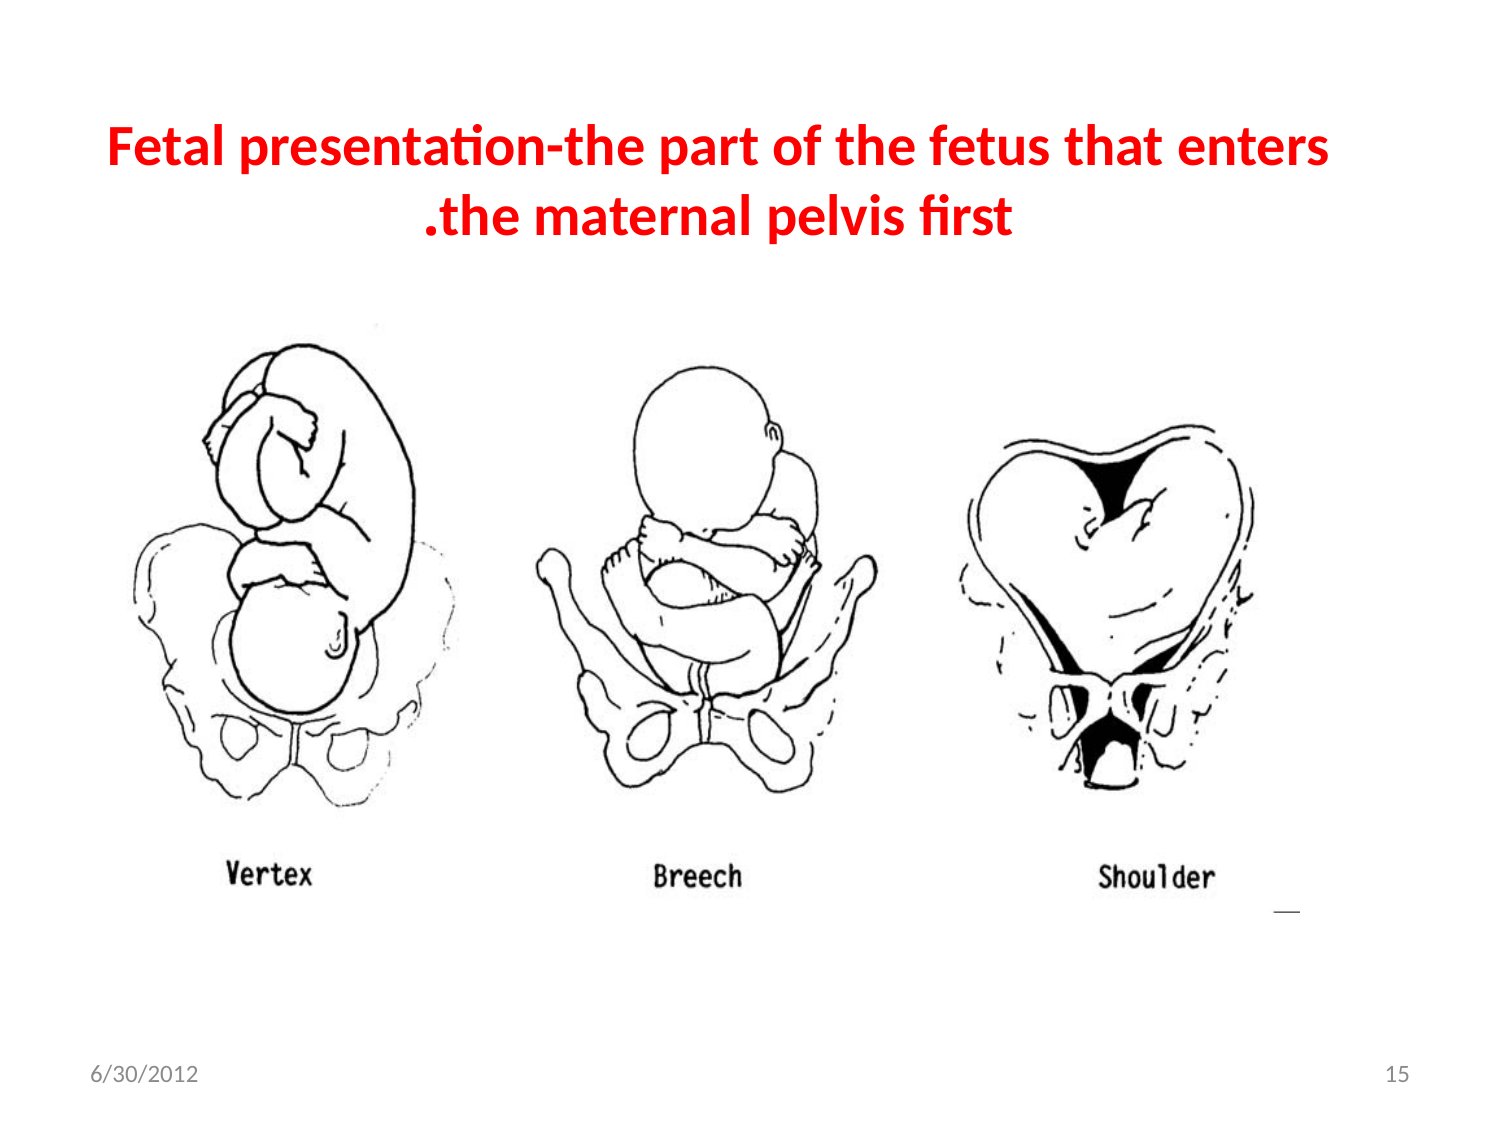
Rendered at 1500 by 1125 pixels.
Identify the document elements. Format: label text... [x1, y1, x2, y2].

slide_number 15 [1074, 1042, 1425, 1103]
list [74, 312, 1301, 913]
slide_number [75, 1042, 425, 1103]
text_box Fetal presentation-the part of the fetus that enters the maternal pelvis first. [49, 99, 1388, 255]
